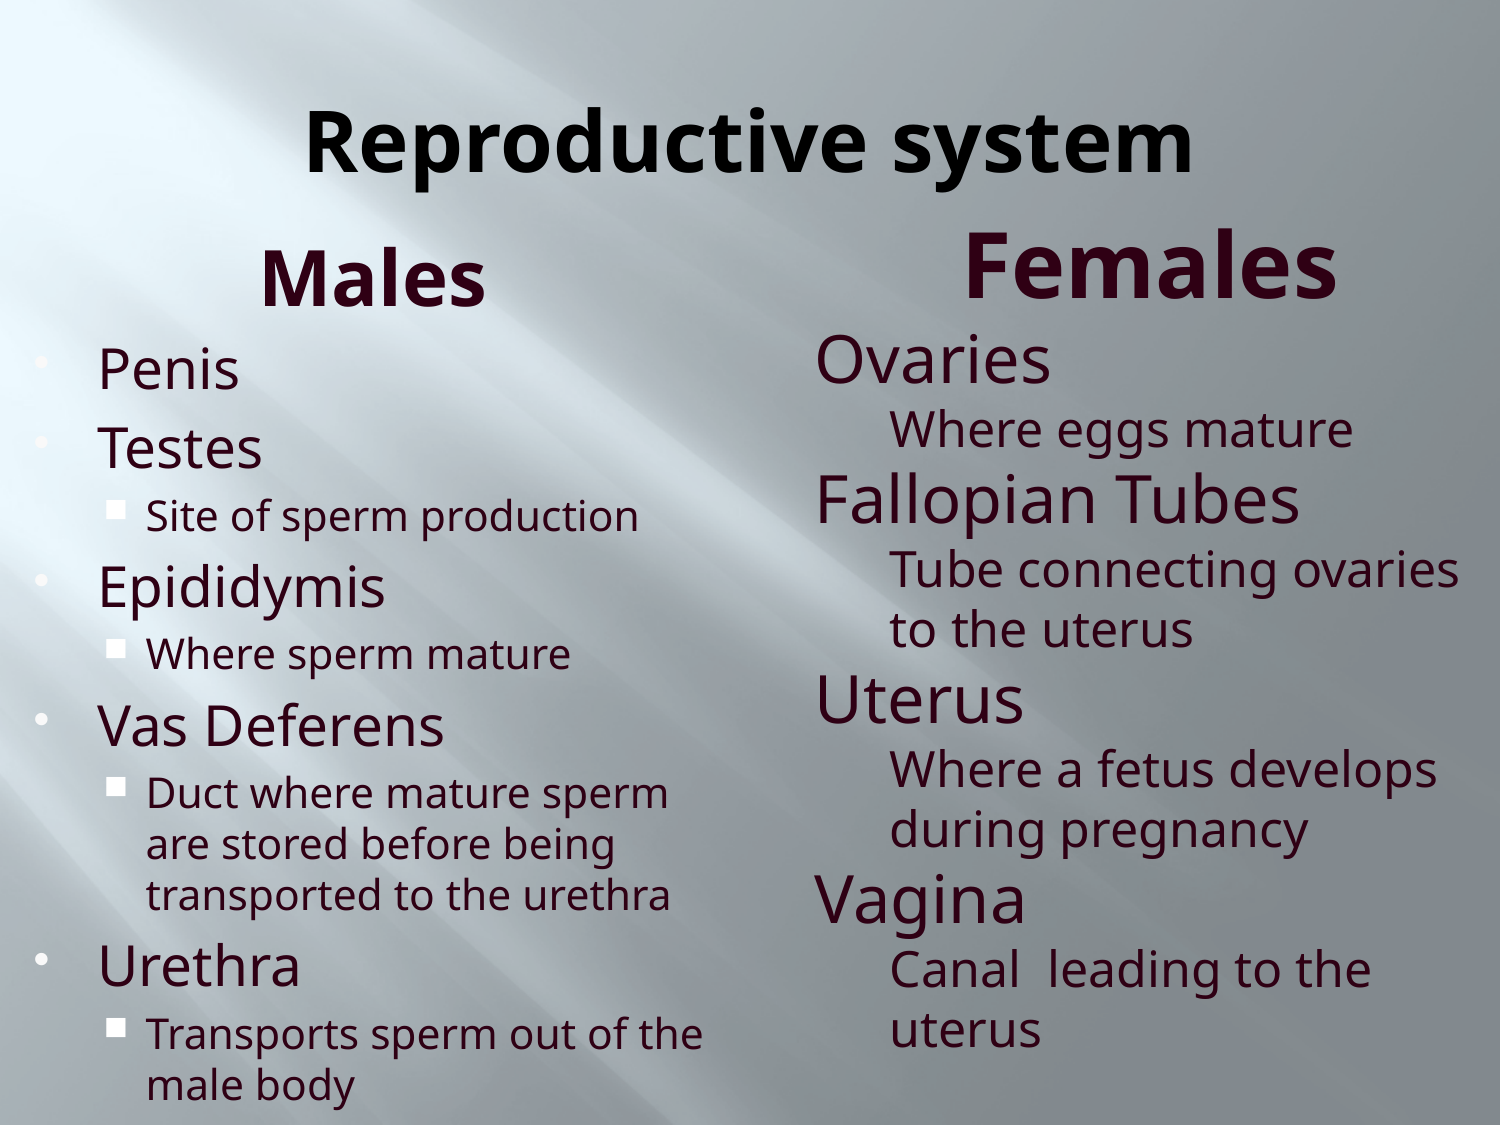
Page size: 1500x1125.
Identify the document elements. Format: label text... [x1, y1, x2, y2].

list Males Penis Testes Site of sperm production Epididymis Where sperm mature Vas Deferens Duct where mature sperm are stored before being transported to the urethra Urethra Transports sperm out of the male body [0, 220, 725, 1125]
title Reproductive system [75, 45, 1425, 233]
text_box Females Ovaries Where eggs mature Fallopian Tubes Tube connecting ovaries to the uterus Uterus Where a fetus develops during pregnancy Vagina Canal leading to the uterus [800, 199, 1500, 1065]
